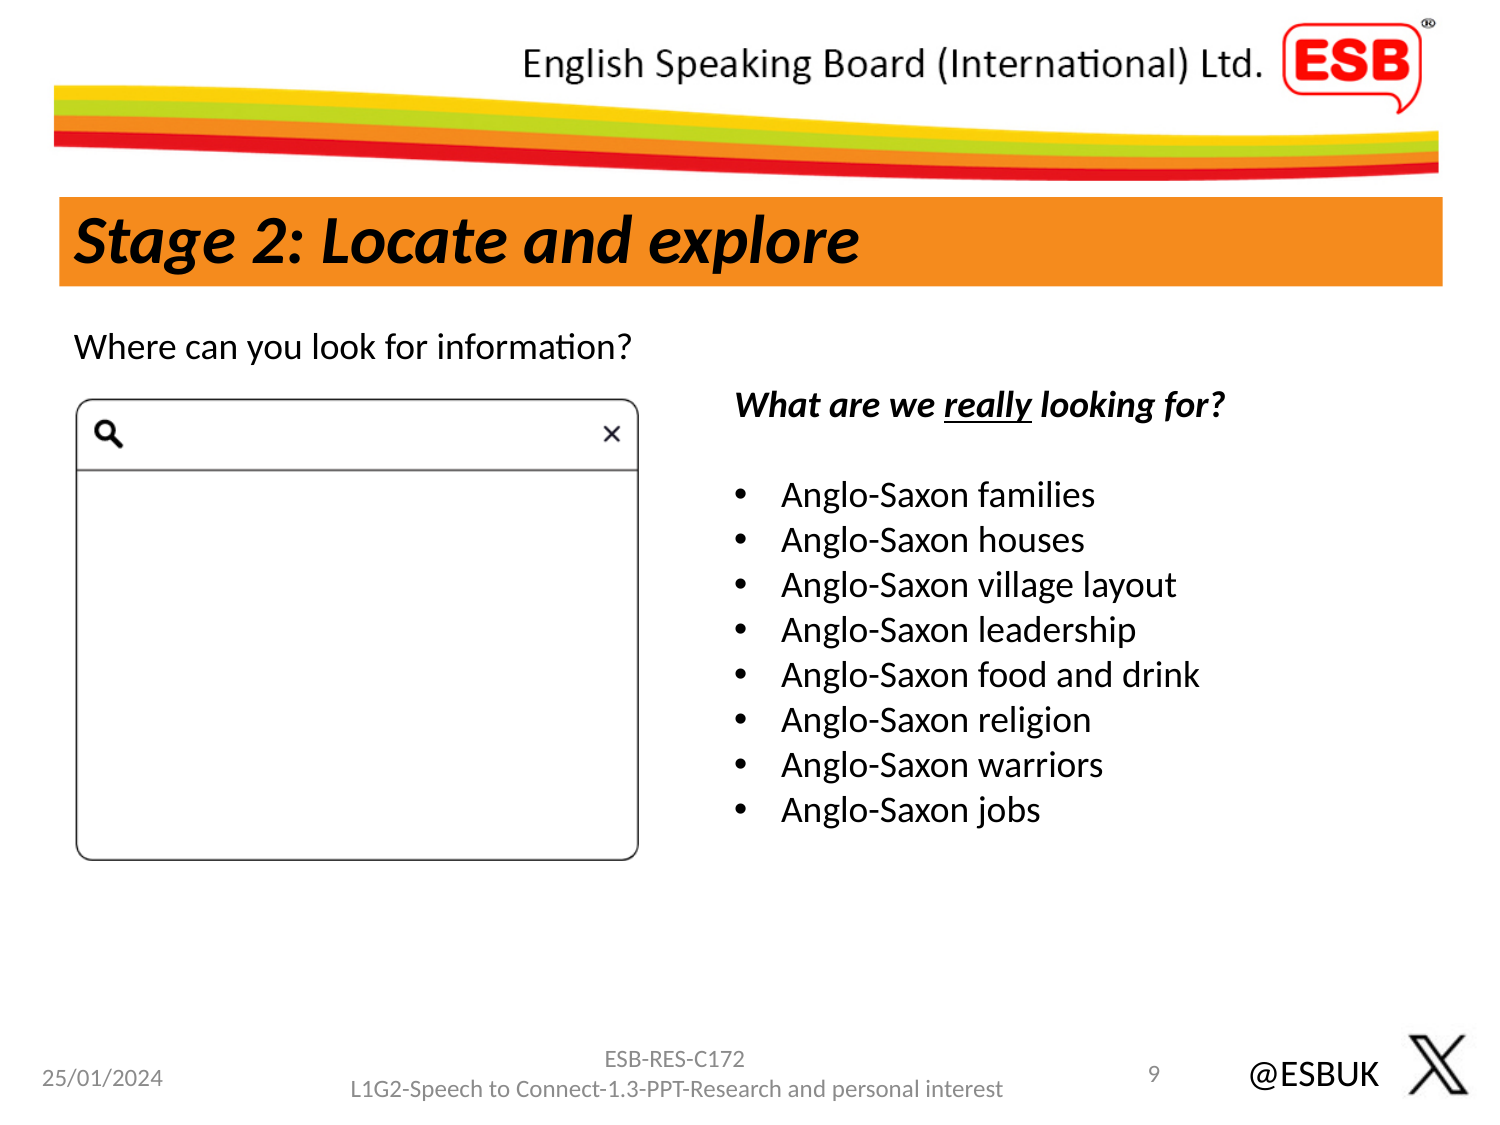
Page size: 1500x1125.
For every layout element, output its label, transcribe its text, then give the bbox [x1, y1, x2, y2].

picture [0, 0, 1500, 189]
picture [57, 375, 649, 871]
text_box Stage 2: Locate and explore [59, 197, 1443, 287]
slide_number 9 [930, 1042, 1176, 1103]
text_box Where can you look for information? [59, 314, 753, 375]
text_box What are we really looking for? Anglo-Saxon families Anglo-Saxon houses Anglo-Saxon village layout Anglo-Saxon leadership Anglo-Saxon food and drink Anglo-Saxon religion Anglo-Saxon warriors Anglo-Saxon jobs [719, 373, 1387, 883]
picture [1401, 1023, 1481, 1107]
footer ESB-RES-C172 L1G2-Speech to Connect-1.3-PPT-Research and personal interest [331, 1042, 930, 1103]
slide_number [26, 1046, 365, 1107]
